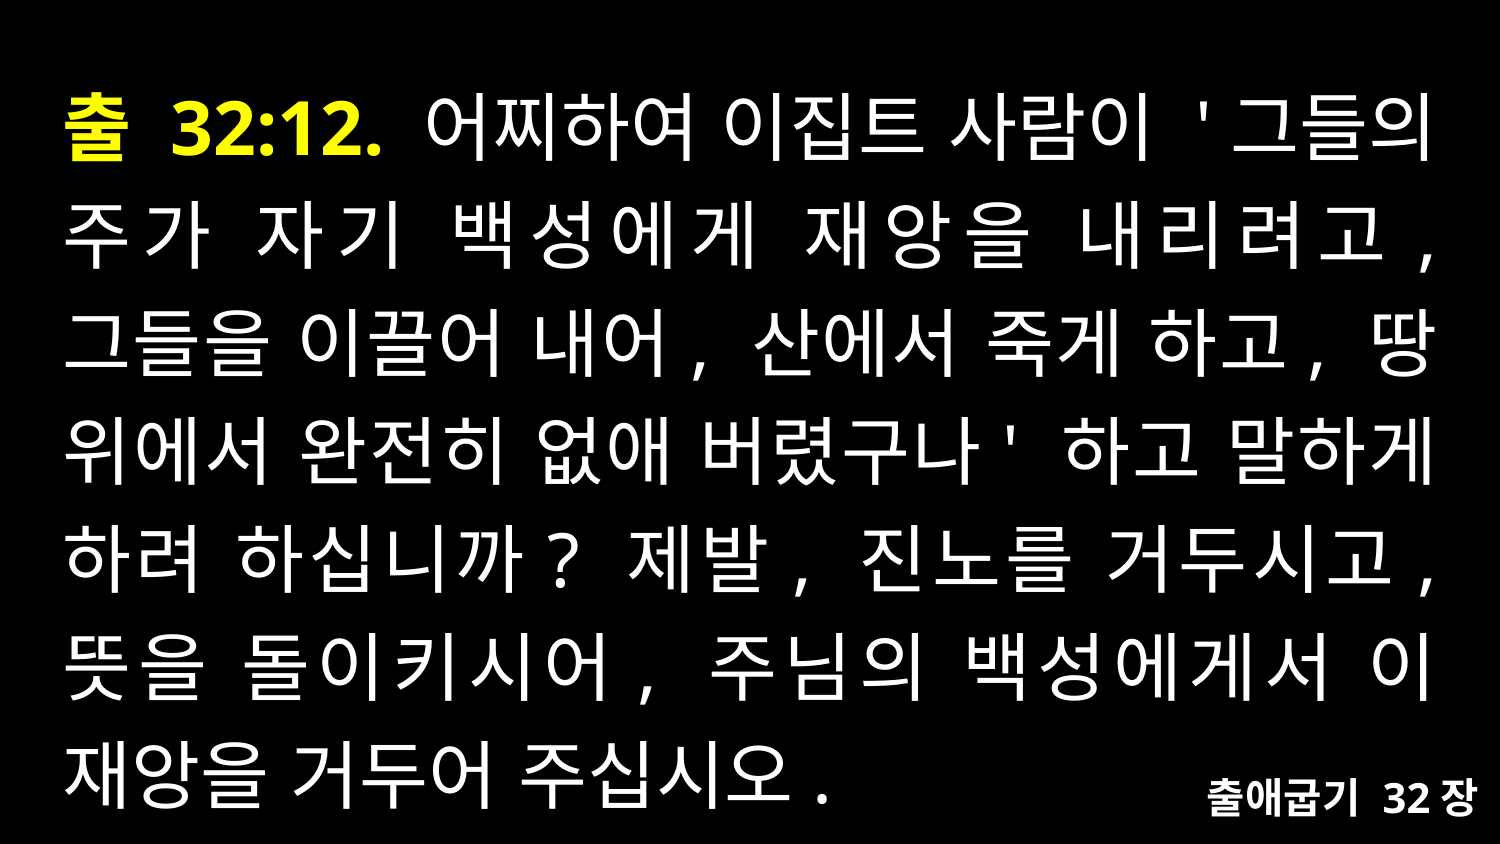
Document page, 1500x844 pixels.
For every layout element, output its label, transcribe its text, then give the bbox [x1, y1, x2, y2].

title 출 32:12. 어찌하여 이집트 사람이 '그들의 주가 자기 백성에게 재앙을 내리려고, 그들을 이끌어 내어, 산에서 죽게 하고, 땅 위에서 완전히 없애 버렸구나' 하고 말하게 하려 하십니까? 제발, 진노를 거두시고, 뜻을 돌이키시어, 주님의 백성에게서 이 재앙을 거두어 주십시오. [0, 0, 1500, 844]
subtitle 출애굽기 32장 [916, 770, 1500, 844]
